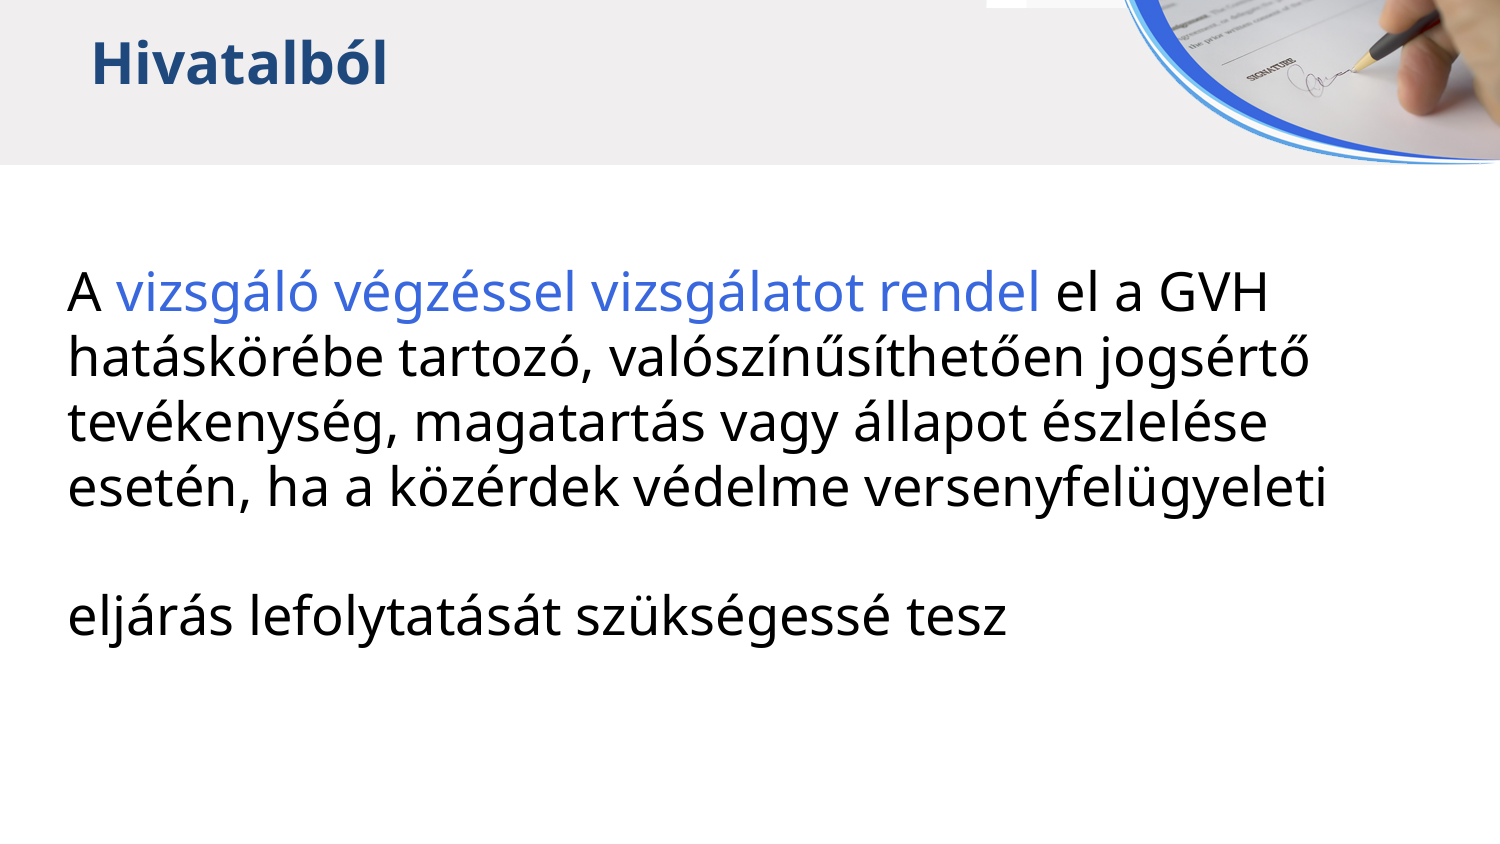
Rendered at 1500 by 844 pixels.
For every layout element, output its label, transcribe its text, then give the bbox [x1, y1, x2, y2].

picture [0, 0, 1500, 844]
list Hivatalból [29, 13, 1500, 109]
list A vizsgáló végzéssel vizsgálatot rendel el a GVH hatáskörébe tartozó, valószínűsíthetően jogsértő tevékenység, magatartás vagy állapot észlelése esetén, ha a közérdek védelme versenyfelügyeleti eljárás lefolytatását szükségessé tesz [53, 173, 1353, 741]
